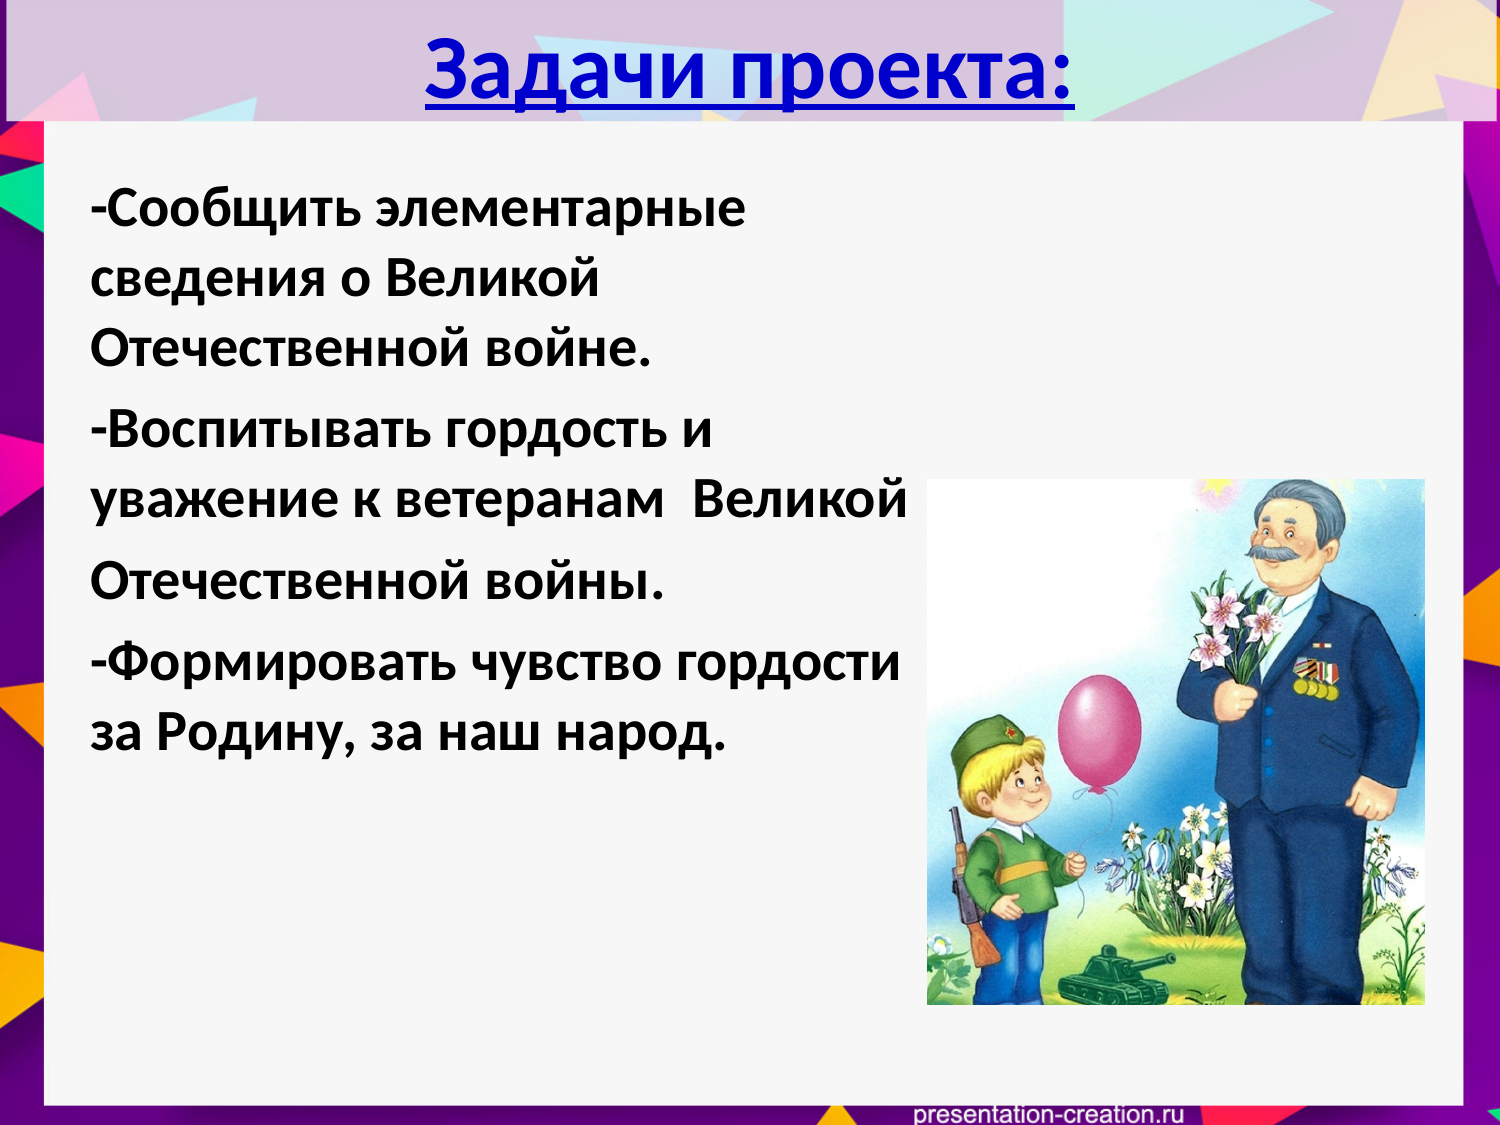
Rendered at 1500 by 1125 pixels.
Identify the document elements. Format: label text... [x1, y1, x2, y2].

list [926, 479, 1426, 1006]
list -Сообщить элементарные сведения о Великой Отечественной войне. -Воспитывать гордость и уважение к ветеранам Великой Отечественной войны. -Формировать чувство гордости за Родину, за наш народ. [75, 160, 928, 1005]
picture [0, 0, 1500, 1125]
title Задачи проекта: [75, 0, 1425, 126]
